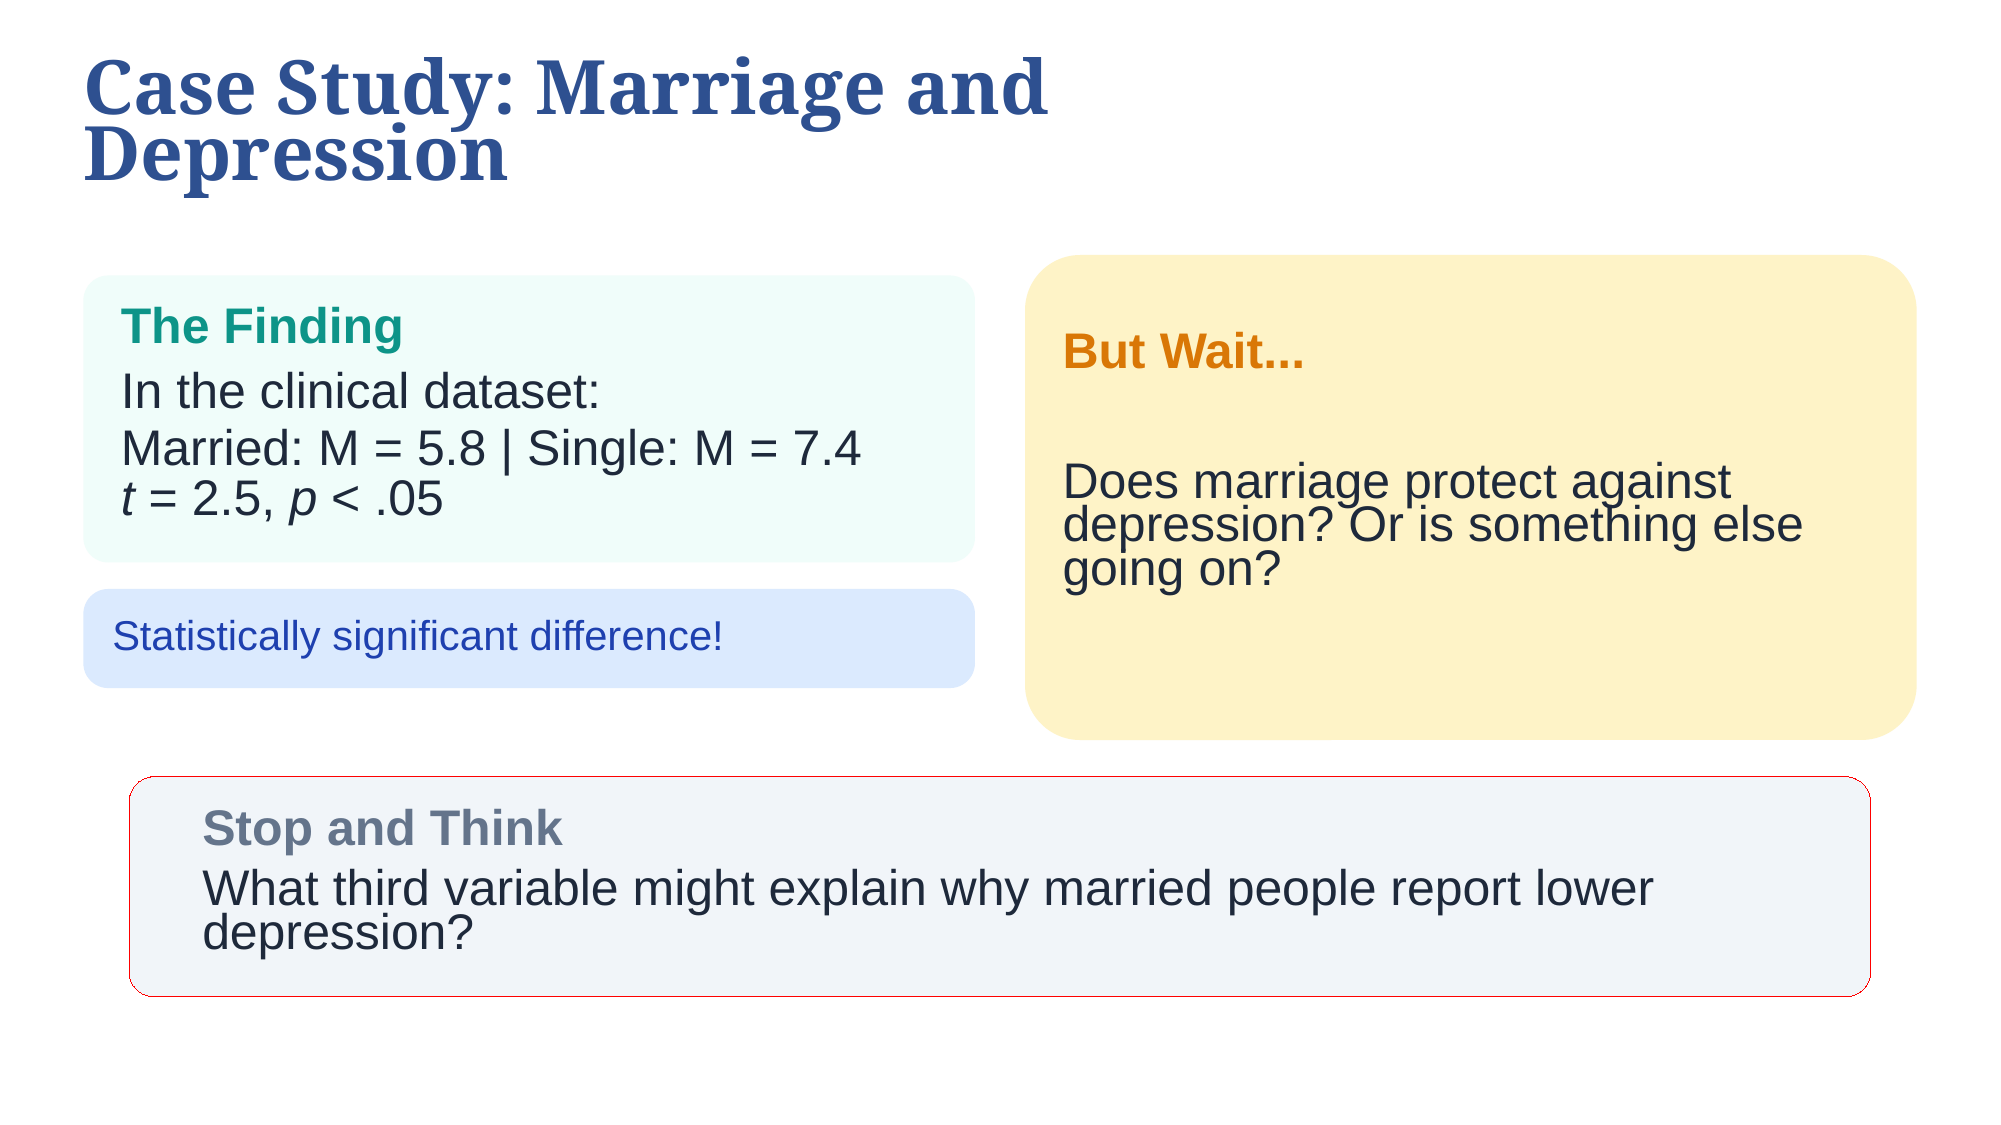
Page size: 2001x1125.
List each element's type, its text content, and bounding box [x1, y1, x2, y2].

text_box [128, 776, 1872, 998]
text_box Case Study: Marriage and Depression [83, 62, 1191, 130]
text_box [82, 274, 976, 563]
text_box Statistically significant difference! [112, 618, 963, 659]
text_box [83, 588, 976, 689]
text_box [1024, 254, 1918, 741]
